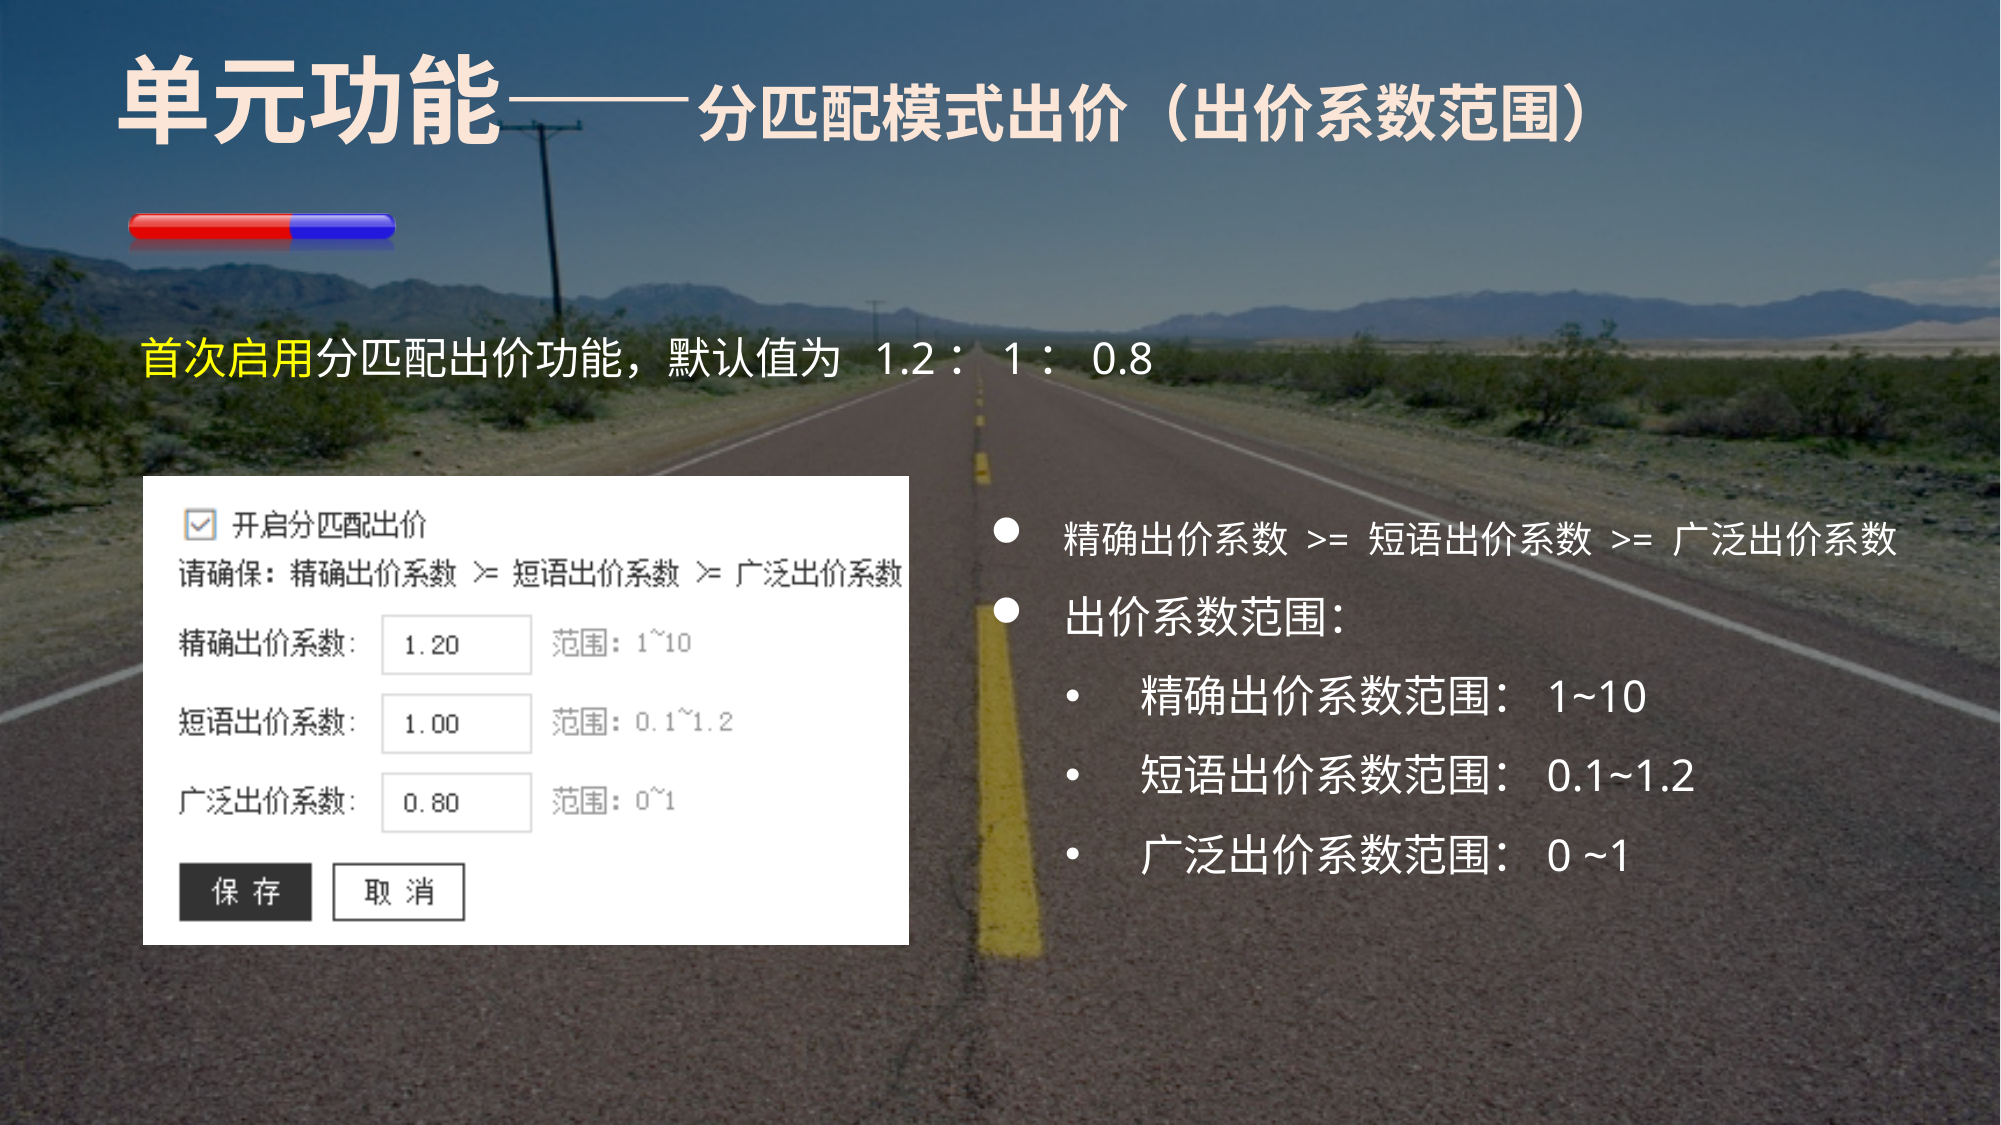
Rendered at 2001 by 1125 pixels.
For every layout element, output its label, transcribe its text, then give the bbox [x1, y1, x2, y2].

picture [0, 0, 2001, 1125]
title 单元功能——分匹配模式出价（出价系数范围） [99, 45, 1800, 203]
text_box 精确出价系数 >= 短语出价系数 >= 广泛出价系数 出价系数范围： 精确出价系数范围：1~10 短语出价系数范围：0.1~1.2 广泛出价系数范围：0 ~1 [975, 476, 1975, 888]
text_box 首次启用分匹配出价功能，默认值为 1.2：1：0.8 [125, 296, 1975, 391]
